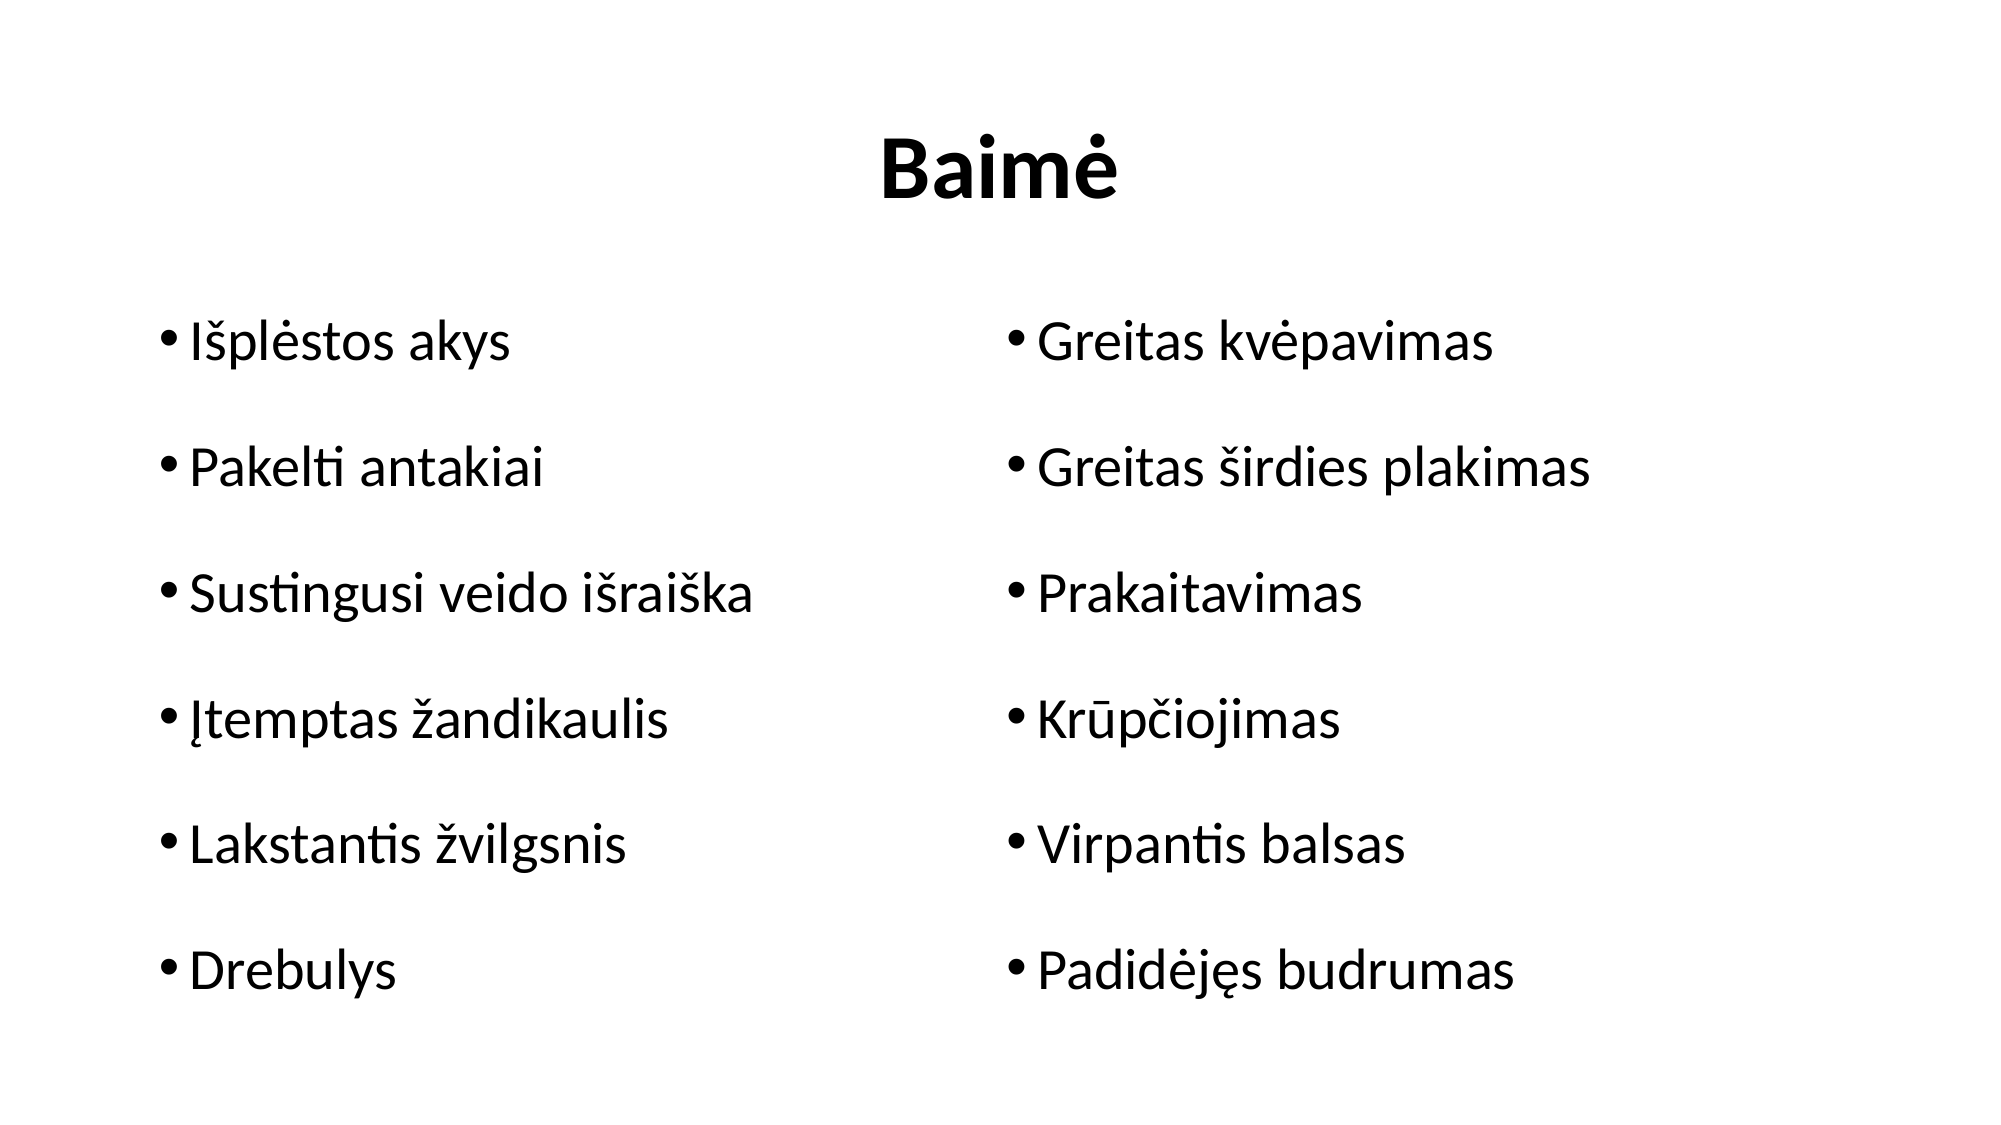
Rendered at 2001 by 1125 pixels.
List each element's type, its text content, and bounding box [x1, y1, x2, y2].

list Išplėstos akys Pakelti antakiai Sustingusi veido išraiška Įtemptas žandikaulis Lakstantis žvilgsnis Drebulys Greitas kvėpavimas Greitas širdies plakimas Prakaitavimas Krūpčiojimas Virpantis balsas Padidėjęs budrumas [137, 260, 1863, 1014]
title Baimė [137, 59, 1863, 260]
